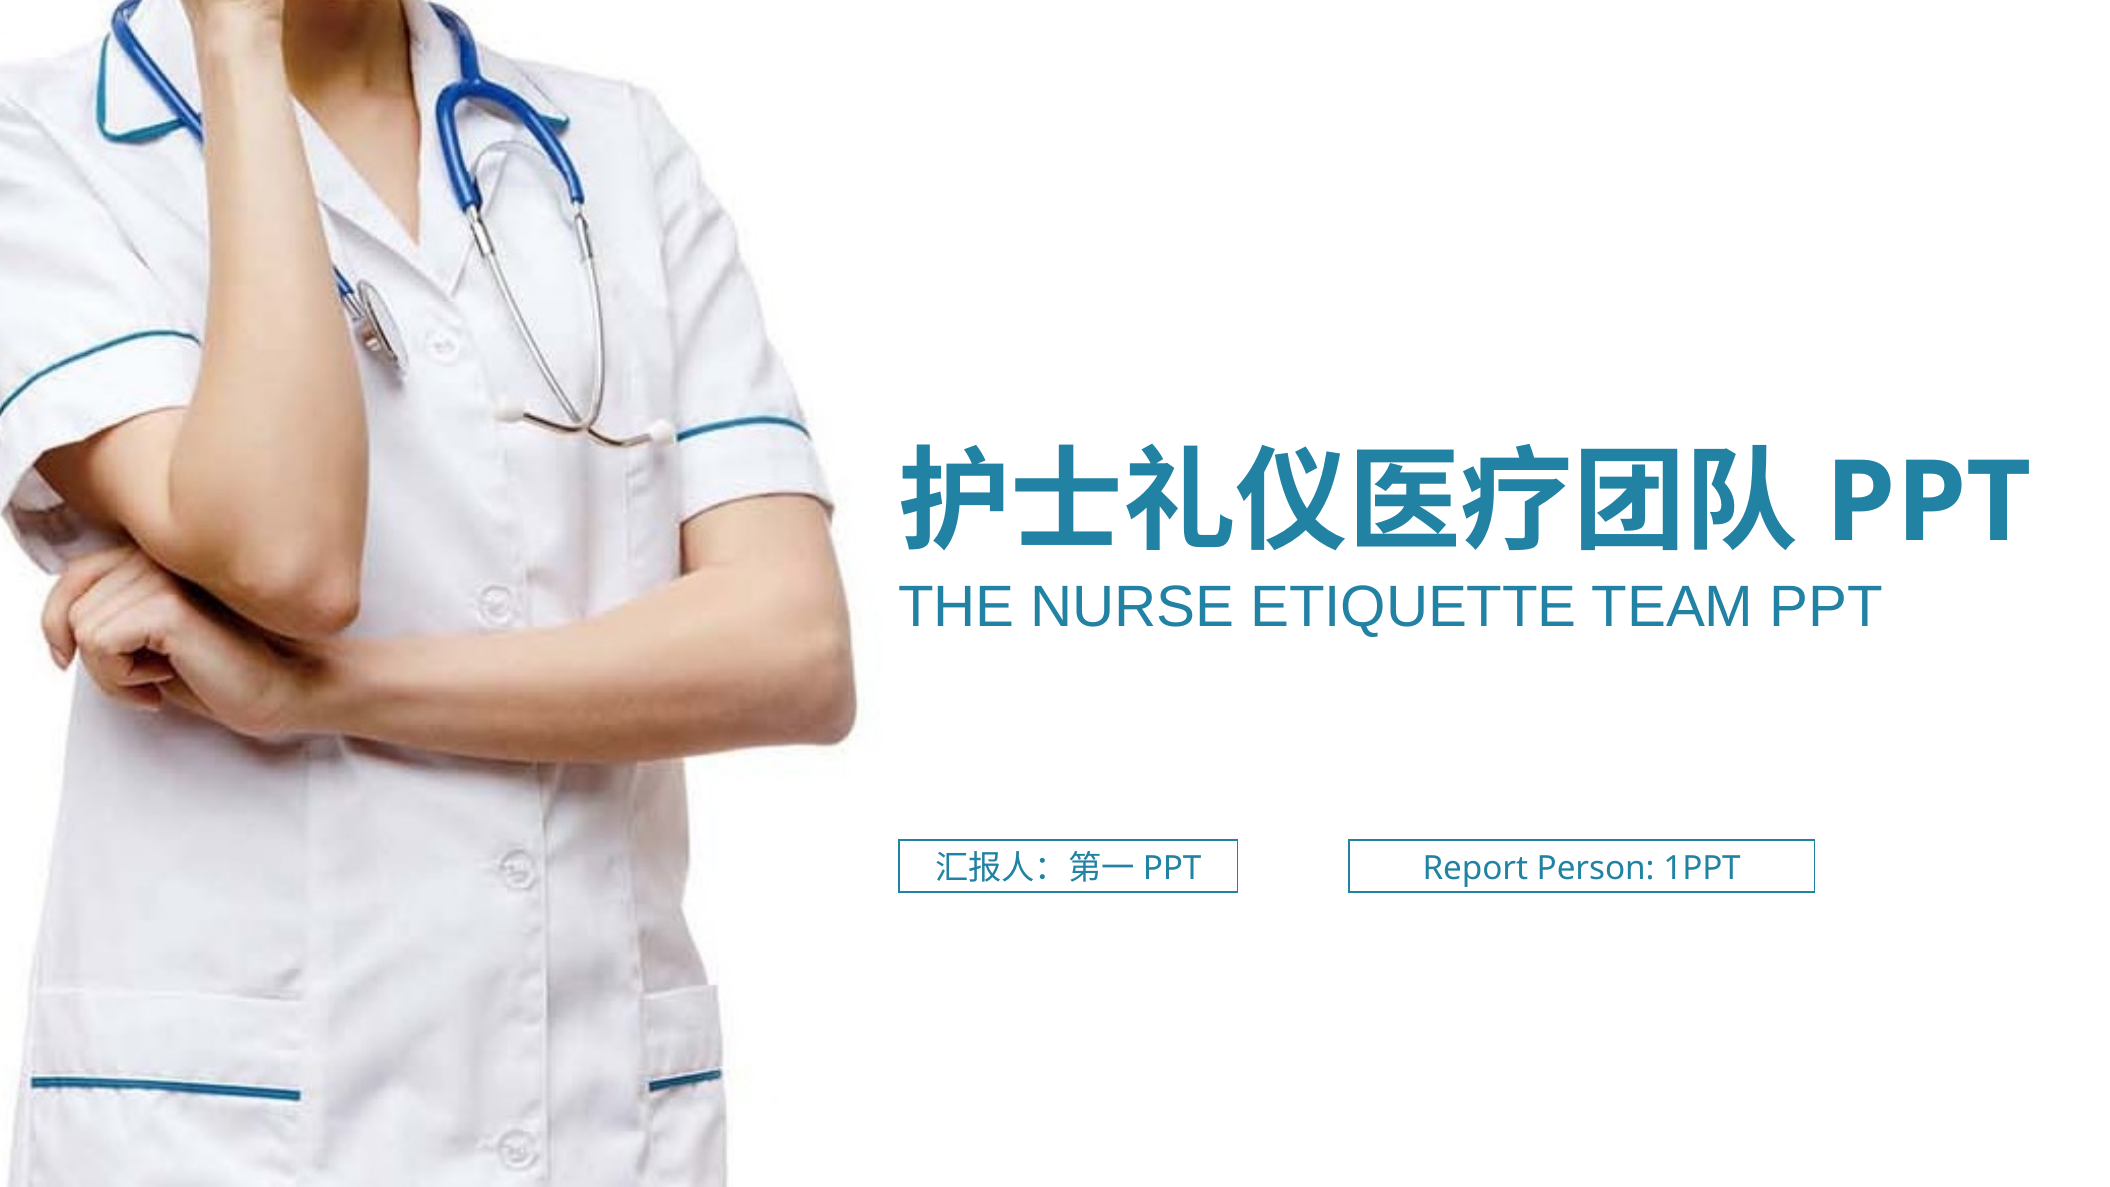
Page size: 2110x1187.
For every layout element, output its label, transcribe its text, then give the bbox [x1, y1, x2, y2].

text_box [0, 0, 2110, 1187]
text_box THE NURSE ETIQUETTE TEAM PPT [898, 568, 2033, 639]
text_box 护士礼仪医疗团队PPT [898, 427, 2033, 563]
text_box Report Person: 1PPT [1349, 840, 1815, 892]
text_box 汇报人：第一PPT [899, 840, 1238, 892]
